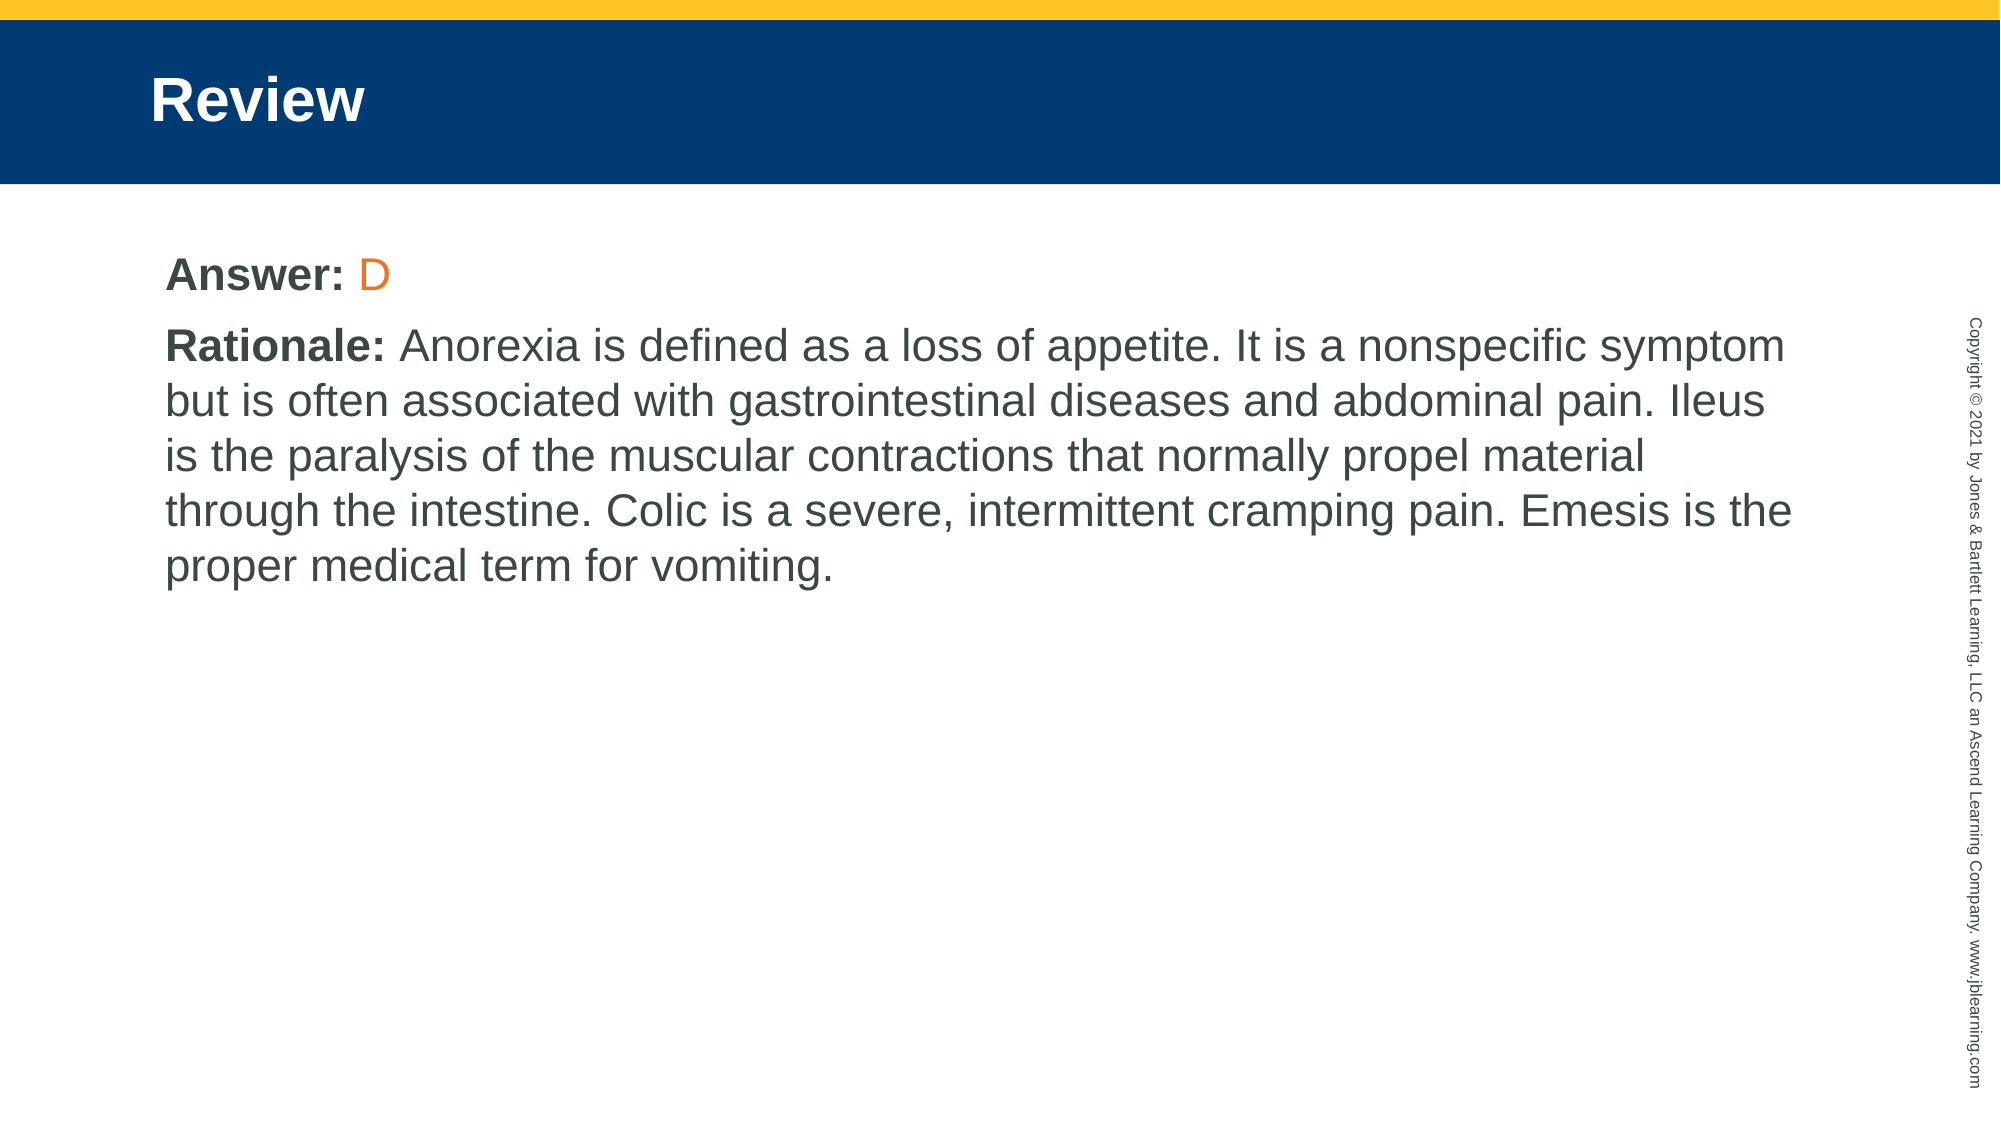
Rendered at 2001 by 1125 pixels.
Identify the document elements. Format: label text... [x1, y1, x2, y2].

title Review [0, 19, 2000, 185]
list Answer: D Rationale: Anorexia is defined as a loss of appetite. It is a nonspecific symptom but is often associated with gastrointestinal diseases and abdominal pain. Ileus is the paralysis of the muscular contractions that normally propel material through the intestine. Colic is a severe, intermittent cramping pain. Emesis is the proper medical term for vomiting. [150, 237, 1850, 1025]
